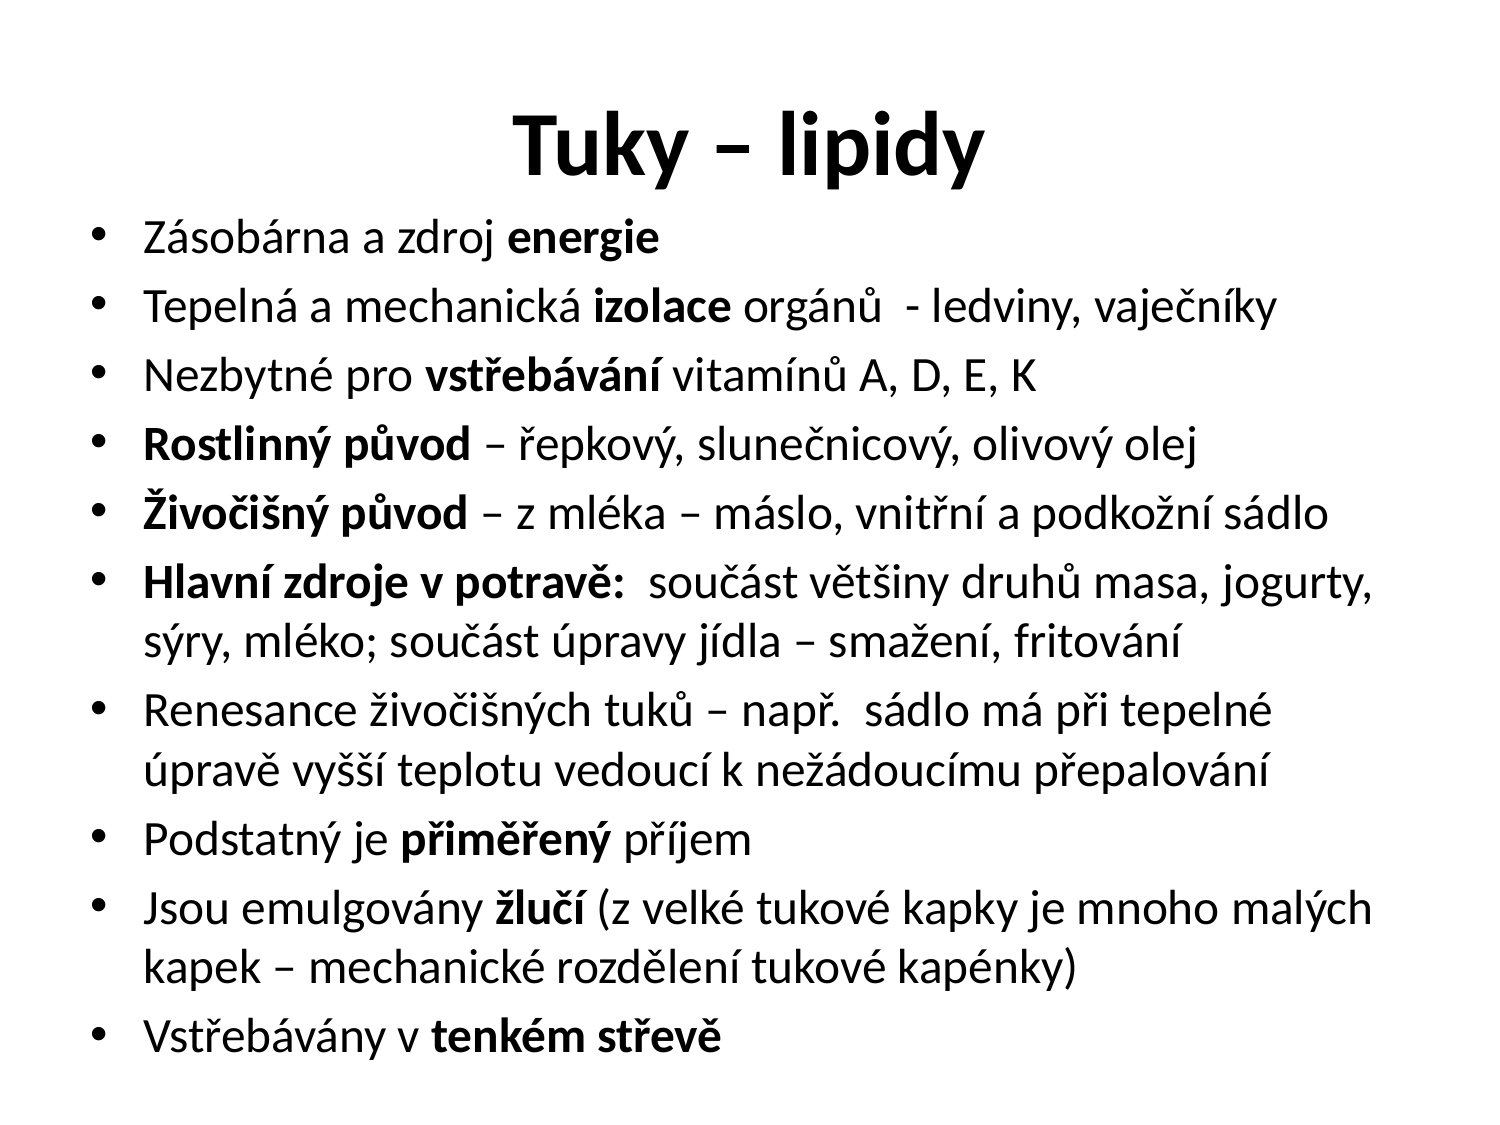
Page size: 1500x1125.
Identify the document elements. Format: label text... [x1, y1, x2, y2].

list Zásobárna a zdroj energie Tepelná a mechanická izolace orgánů - ledviny, vaječníky Nezbytné pro vstřebávání vitamínů A, D, E, K Rostlinný původ – řepkový, slunečnicový, olivový olej Živočišný původ – z mléka – máslo, vnitřní a podkožní sádlo Hlavní zdroje v potravě: součást většiny druhů masa, jogurty, sýry, mléko; součást úpravy jídla – smažení, fritování Renesance živočišných tuků – např. sádlo má při tepelné úpravě vyšší teplotu vedoucí k nežádoucímu přepalování Podstatný je přiměřený příjem Jsou emulgovány žlučí (z velké tukové kapky je mnoho malých kapek – mechanické rozdělení tukové kapénky) Vstřebávány v tenkém střevě [75, 196, 1425, 1083]
title Tuky – lipidy [75, 45, 1425, 196]
